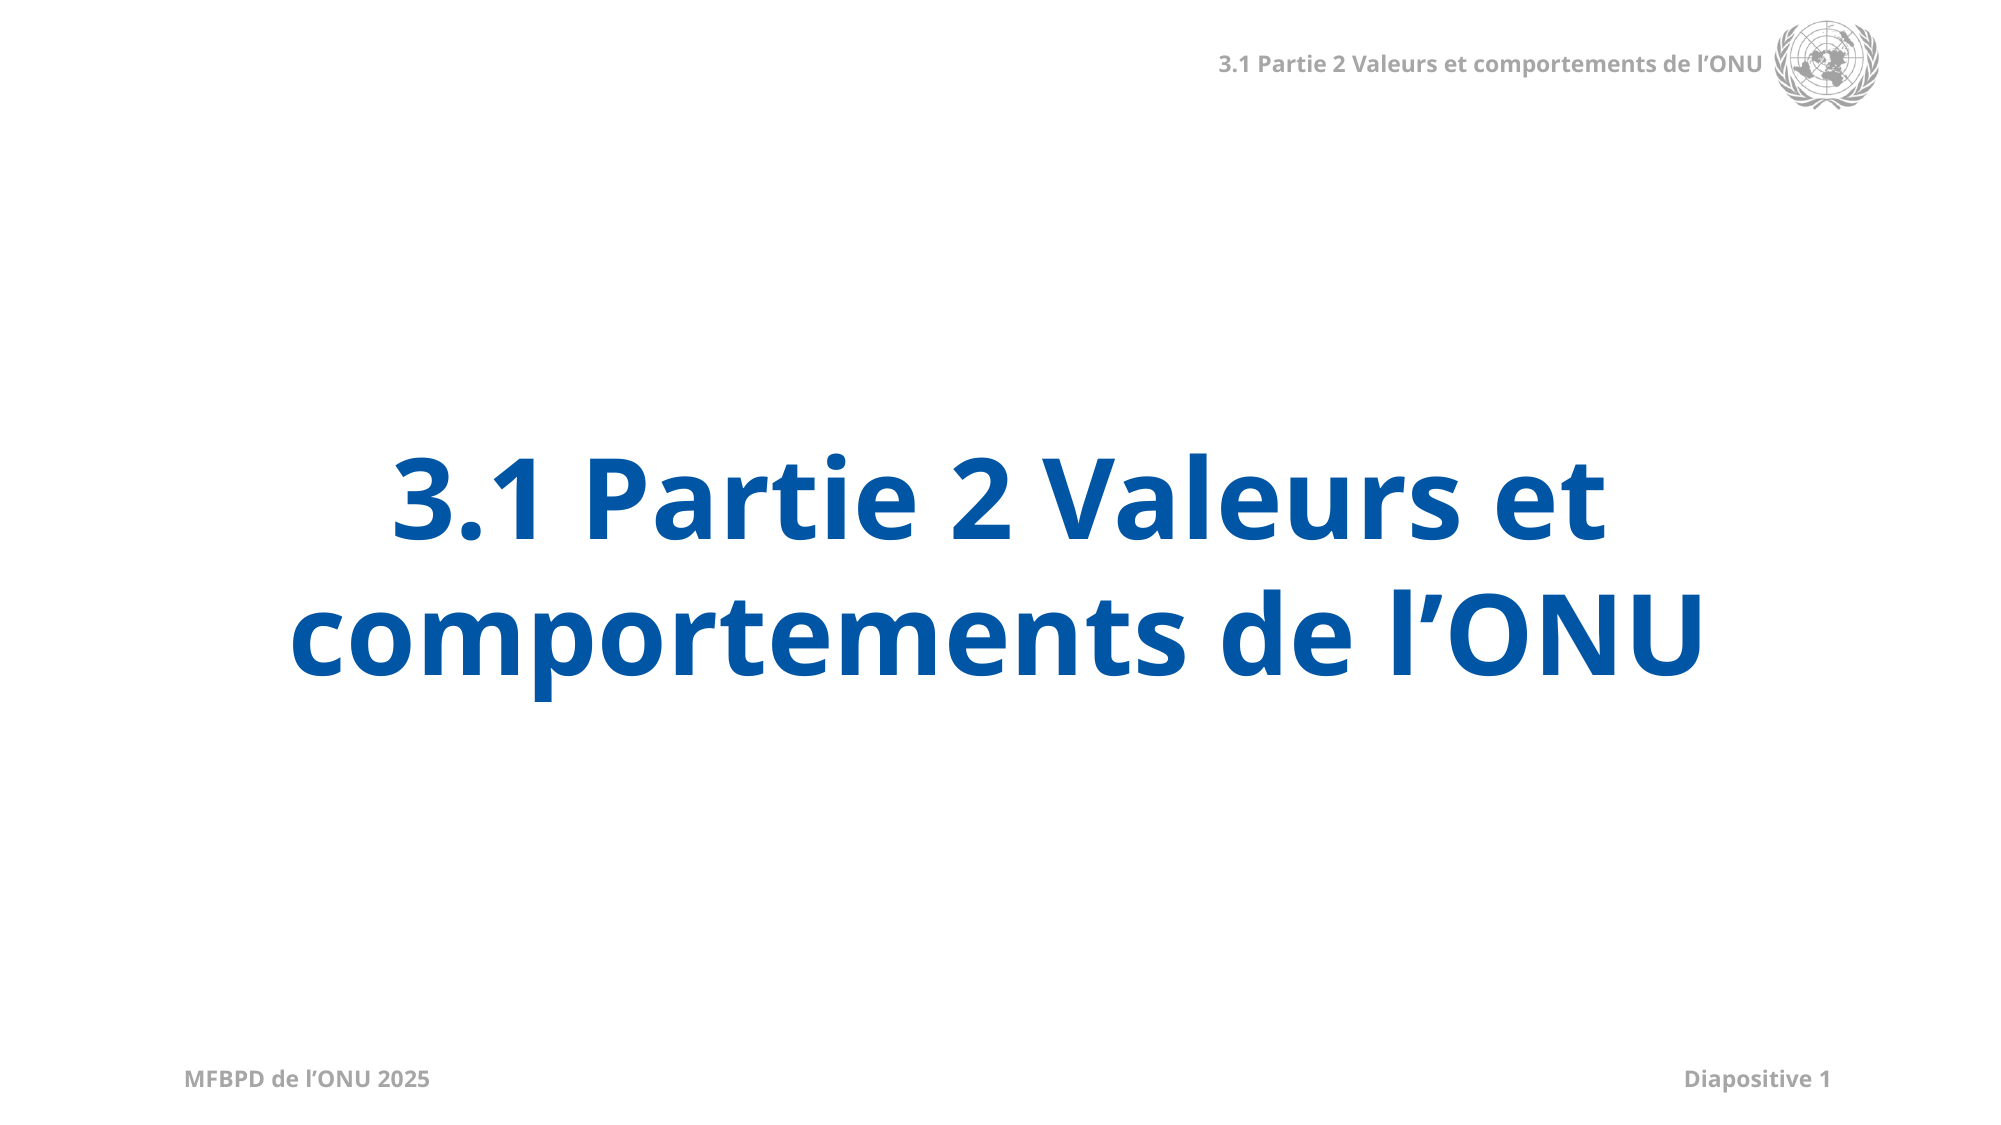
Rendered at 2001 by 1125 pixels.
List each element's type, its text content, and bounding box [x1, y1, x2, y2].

text_box 3.1 Partie 2 Valeurs et comportements de l’ONU [249, 420, 1750, 705]
